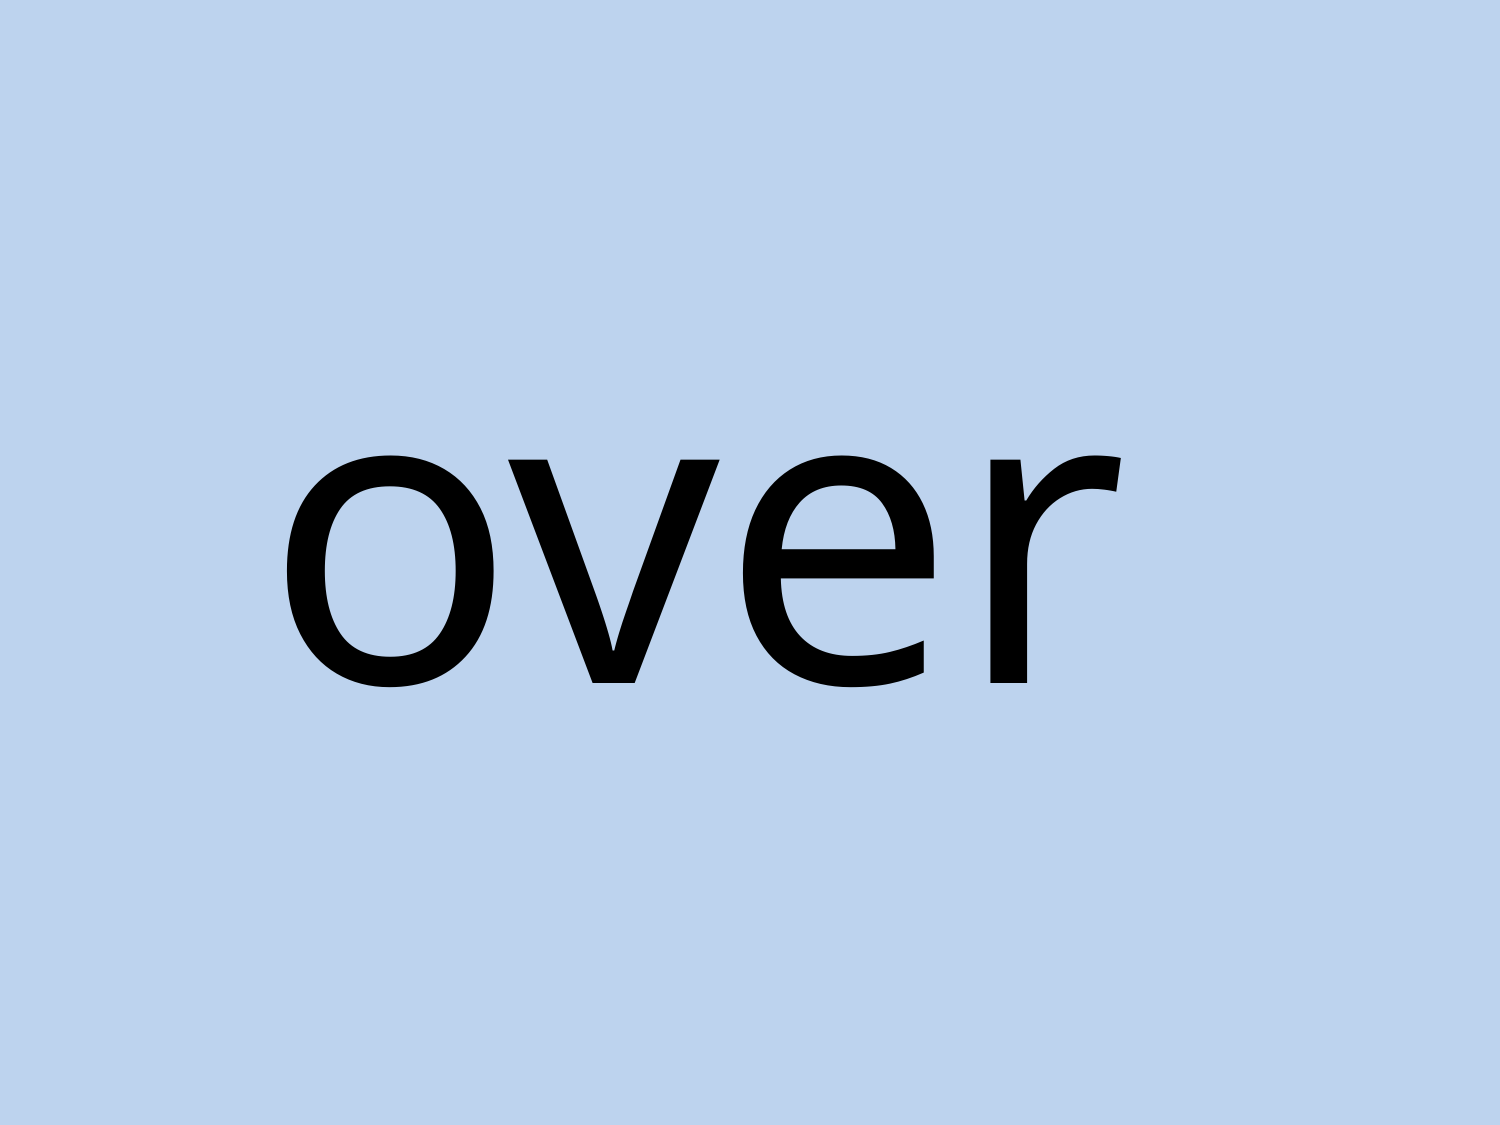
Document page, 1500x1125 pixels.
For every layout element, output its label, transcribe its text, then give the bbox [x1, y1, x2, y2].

text_box over [41, 259, 1459, 775]
